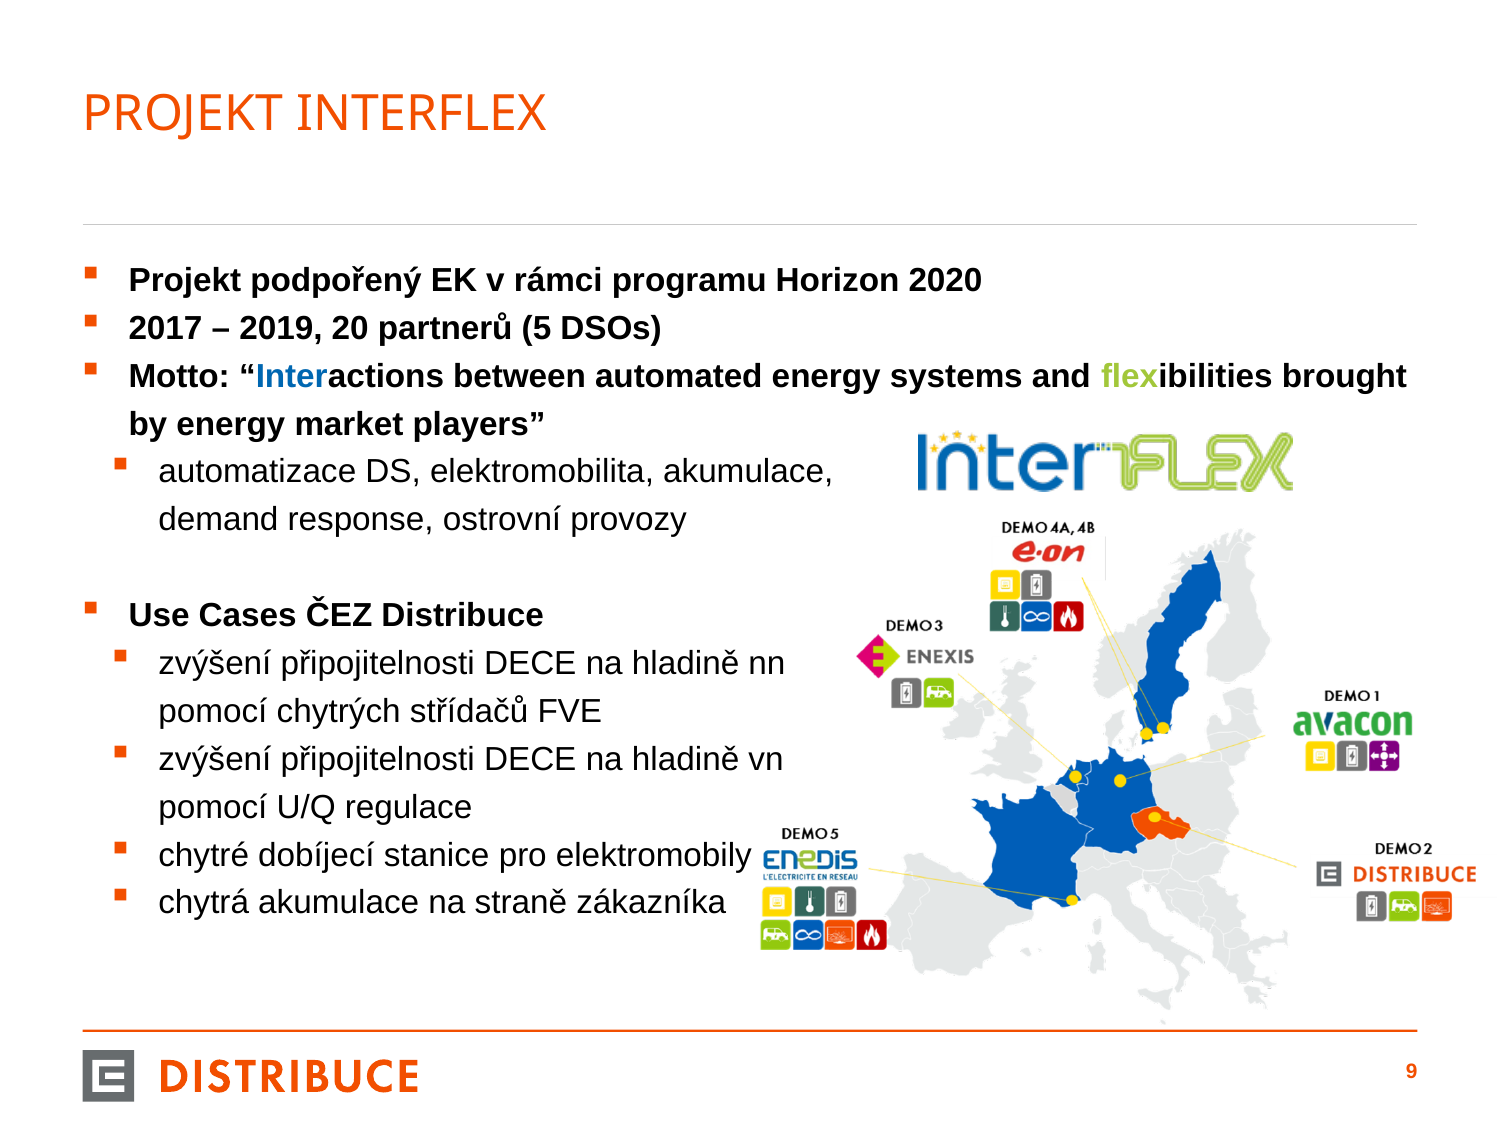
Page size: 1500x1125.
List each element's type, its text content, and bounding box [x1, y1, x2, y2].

text_box Projekt podpořený EK v rámci programu Horizon 2020 2017 – 2019, 20 partnerů (5 DSOs) Motto: “Interactions between automated energy systems and flexibilities brought by energy market players” automatizace DS, elektromobilita, akumulace, demand response, ostrovní provozy Use Cases ČEZ Distribuce zvýšení připojitelnosti DECE na hladině nn pomocí chytrých střídačů FVE zvýšení připojitelnosti DECE na hladině vn pomocí U/Q regulace chytré dobíjecí stanice pro elektromobily chytrá akumulace na straně zákazníka [81, 249, 1433, 1003]
slide_number 8 [1366, 1044, 1418, 1097]
picture [918, 430, 1293, 493]
picture [757, 513, 1497, 1026]
title Projekt Interflex [82, 71, 1418, 137]
